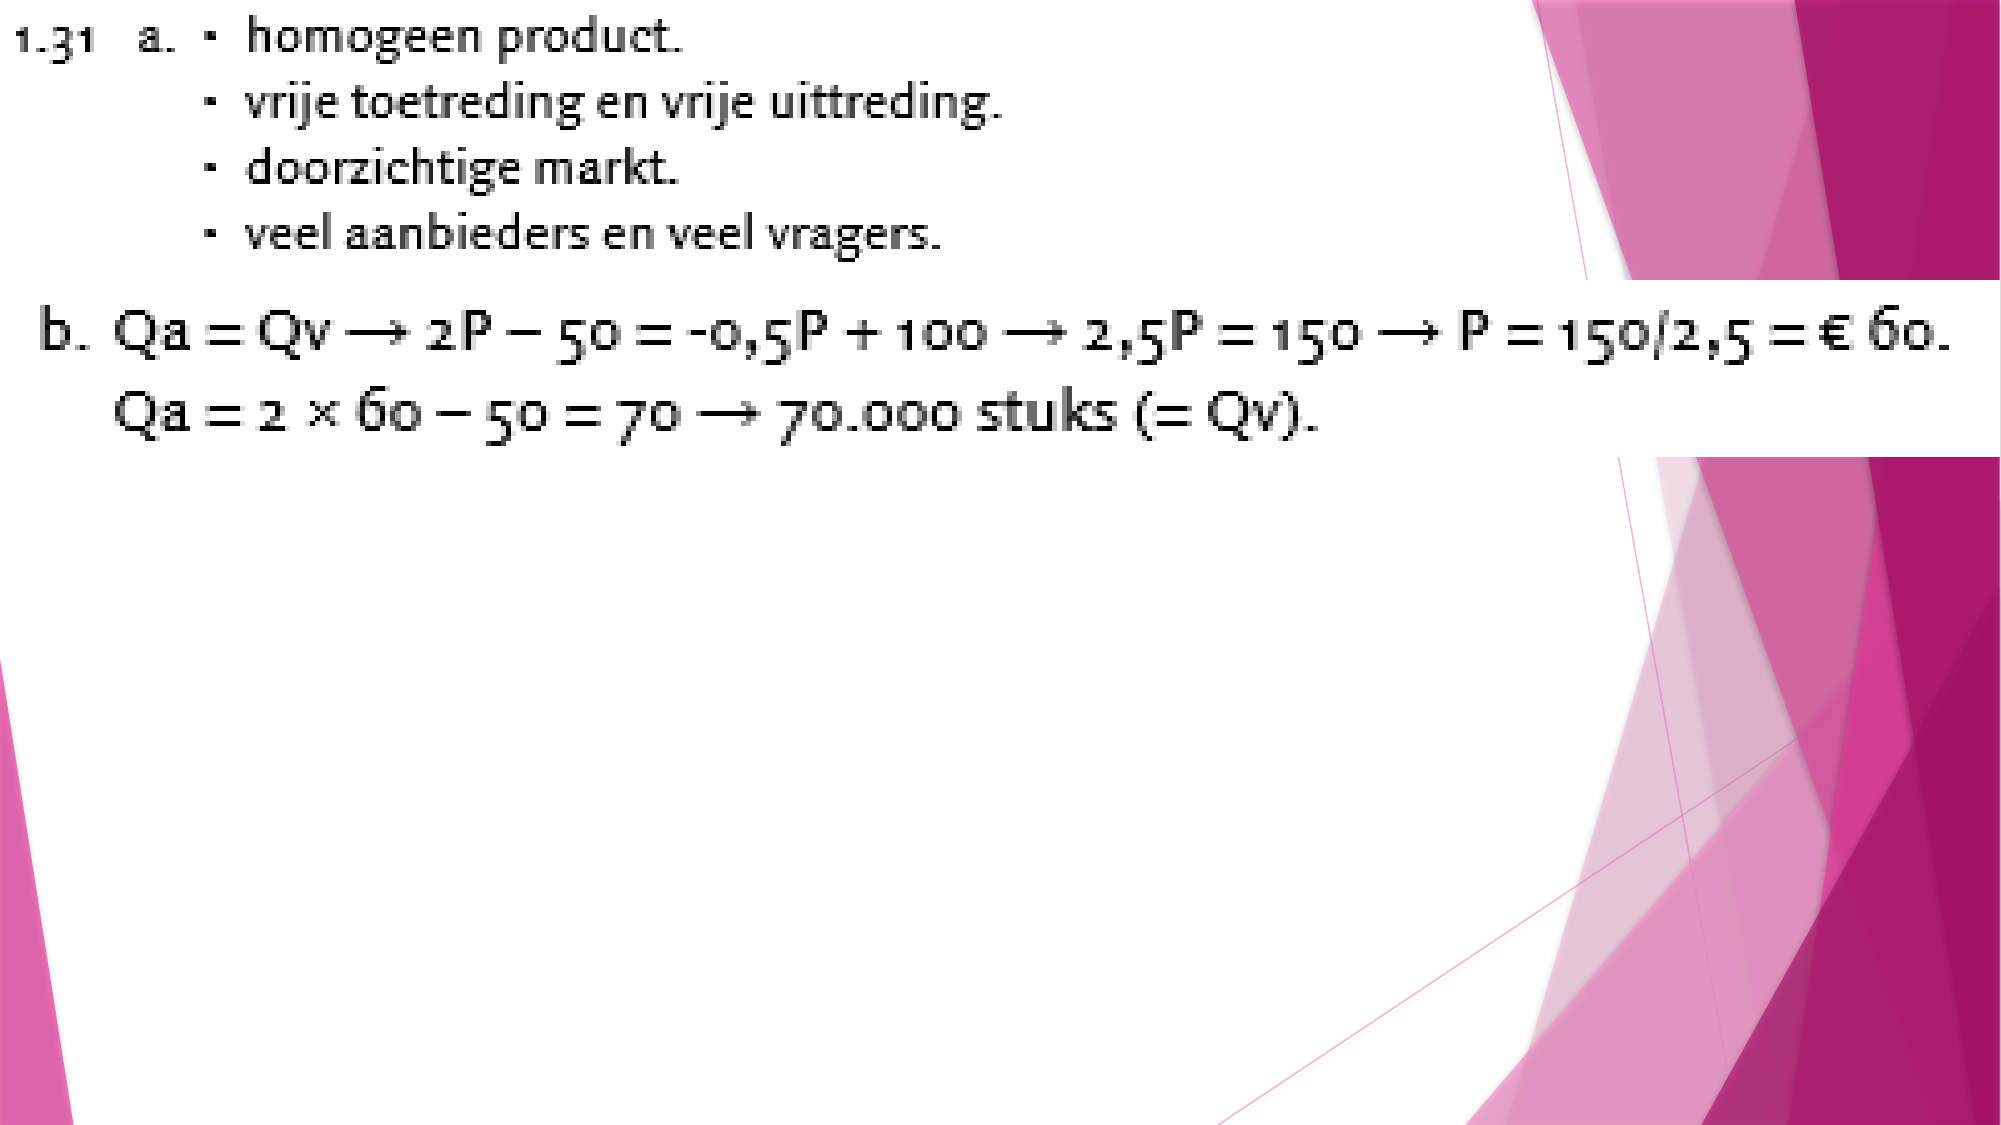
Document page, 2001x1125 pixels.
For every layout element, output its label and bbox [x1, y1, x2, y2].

picture [0, 0, 2000, 457]
